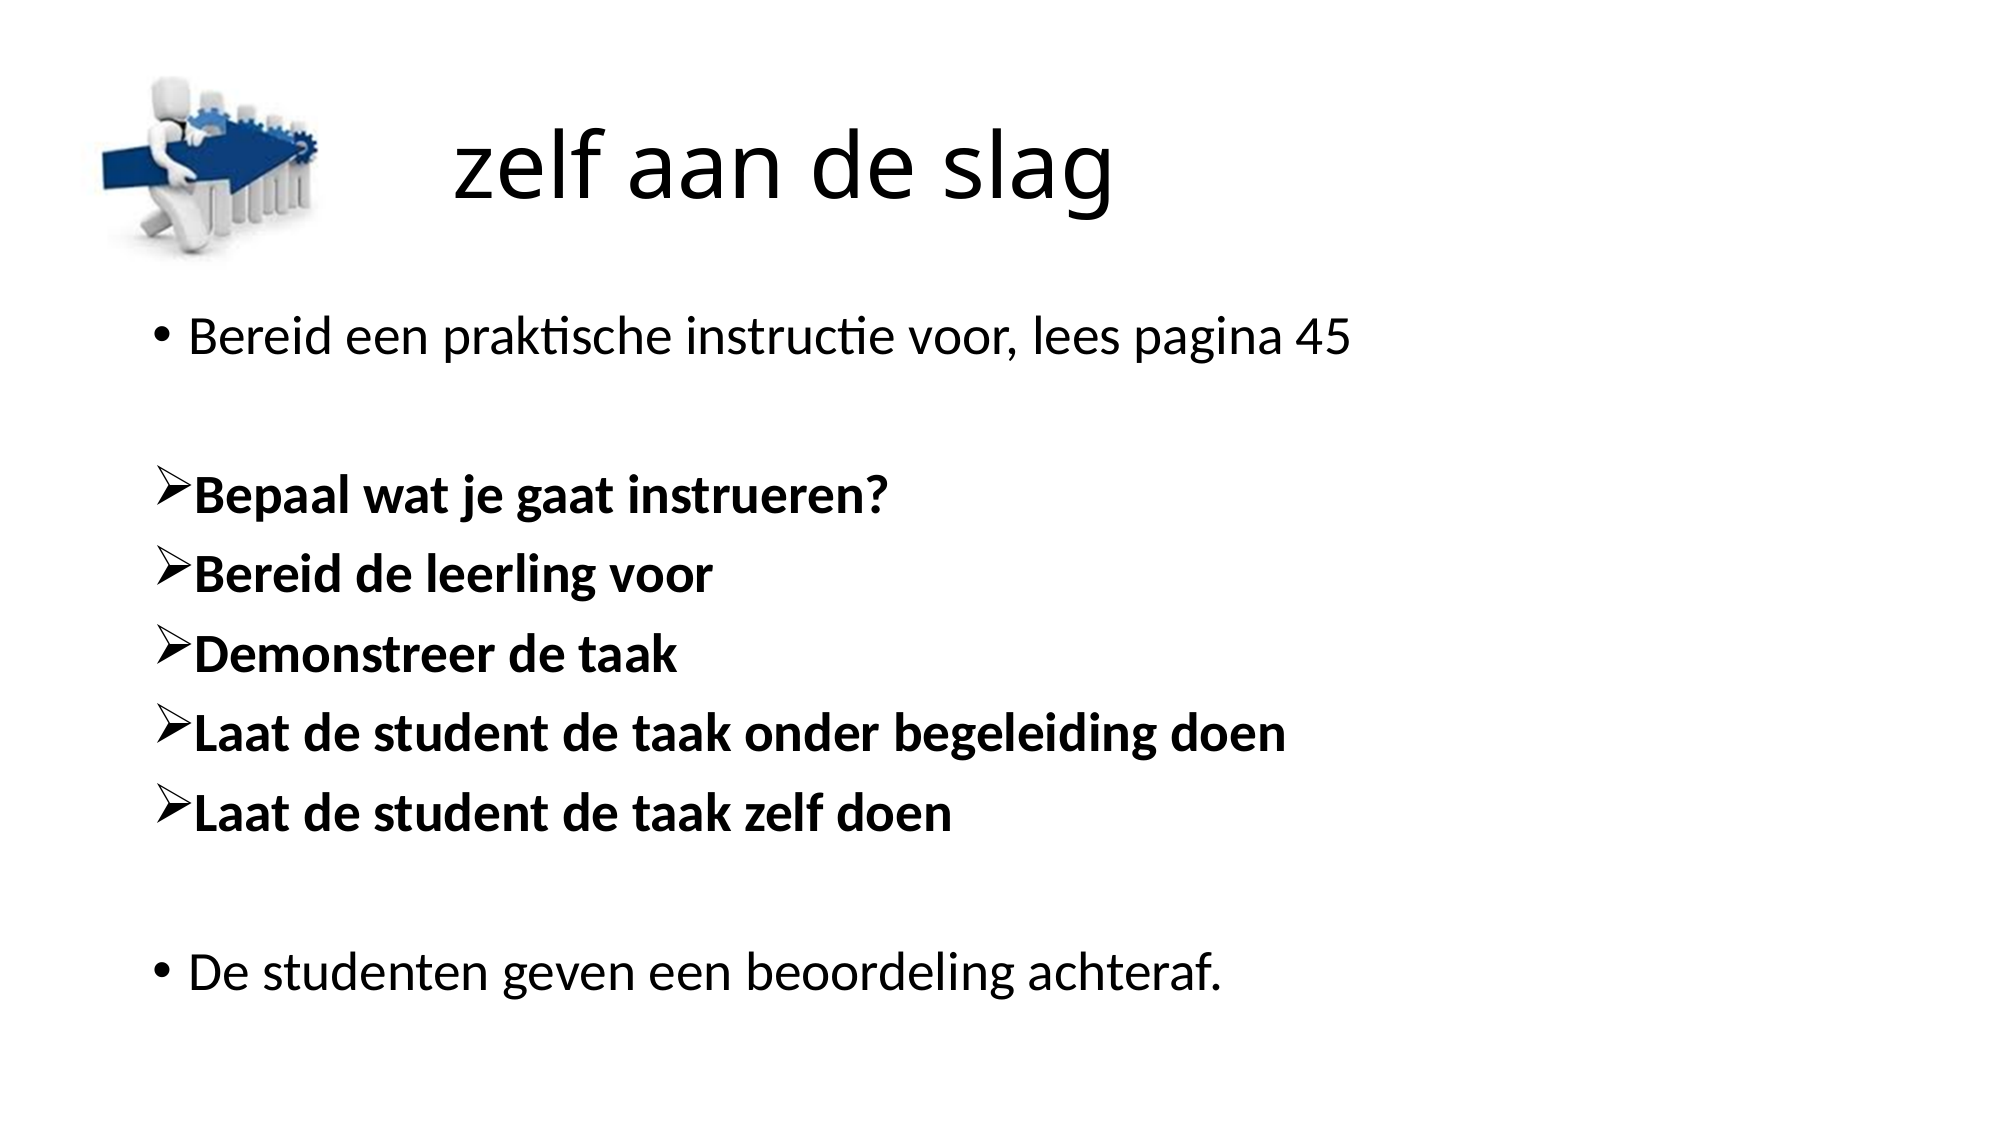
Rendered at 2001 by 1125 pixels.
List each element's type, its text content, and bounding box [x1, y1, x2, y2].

picture [55, 63, 364, 278]
list Bereid een praktische instructie voor, lees pagina 45 Bepaal wat je gaat instrueren? Bereid de leerling voor Demonstreer de taak Laat de student de taak onder begeleiding doen Laat de student de taak zelf doen De studenten geven een beoordeling achteraf. [137, 299, 1863, 1014]
title zelf aan de slag [137, 59, 1863, 278]
